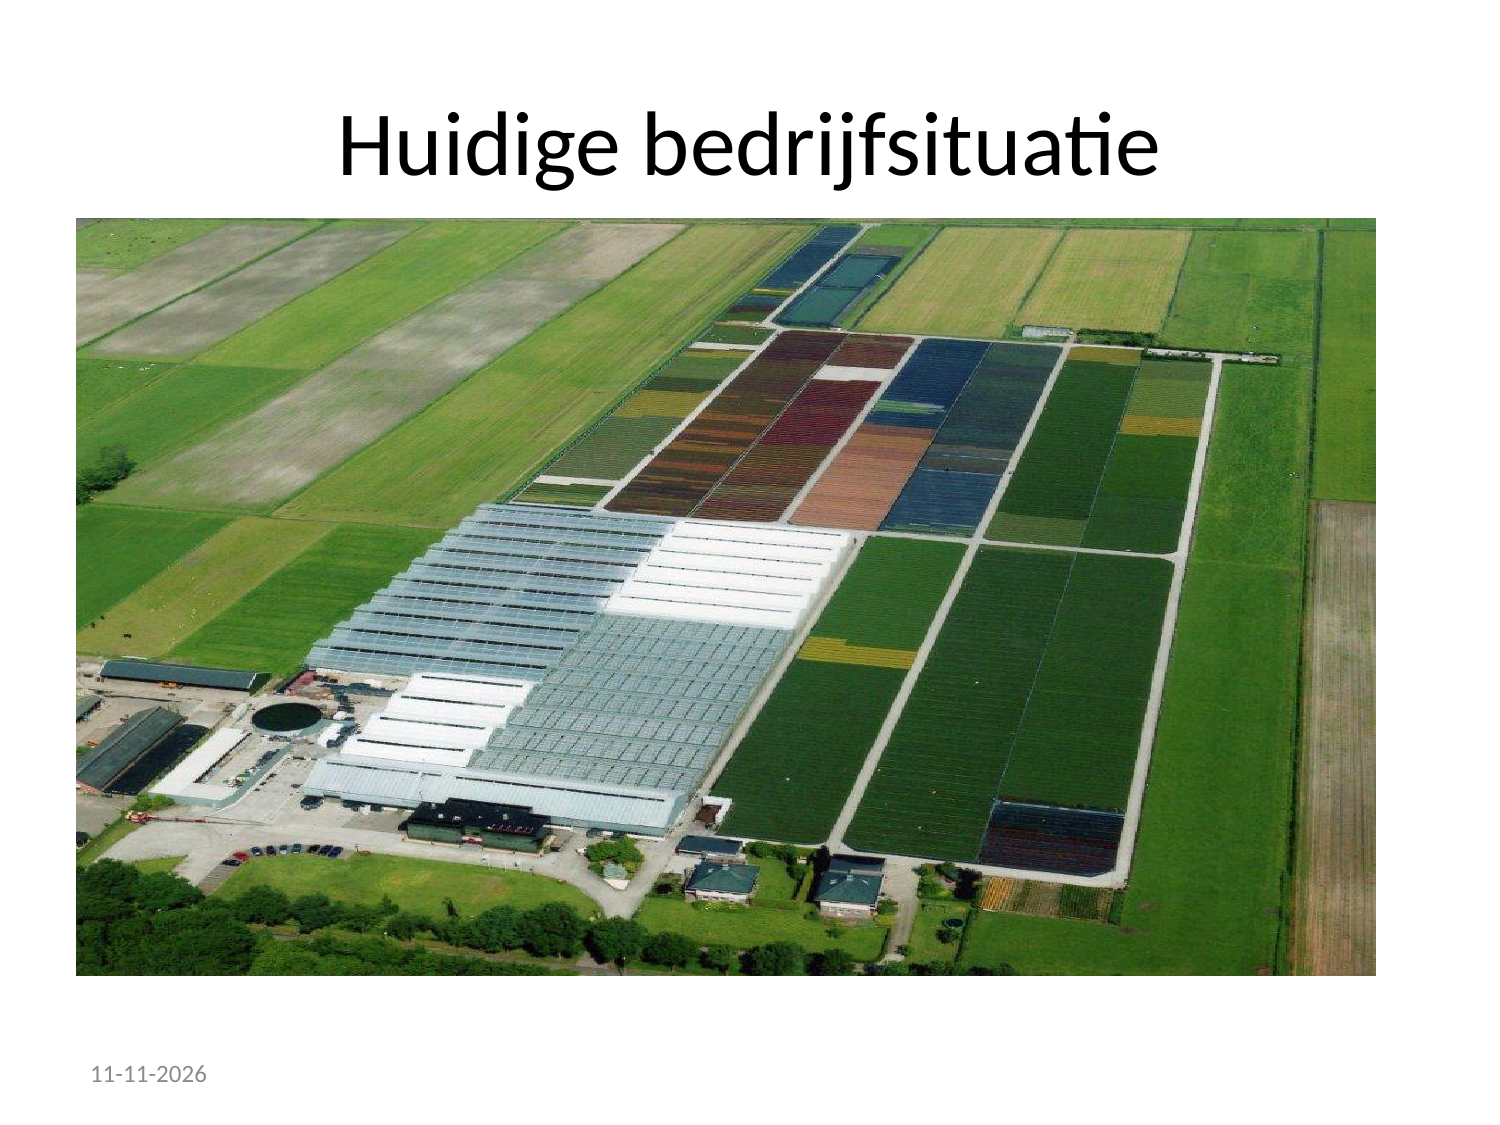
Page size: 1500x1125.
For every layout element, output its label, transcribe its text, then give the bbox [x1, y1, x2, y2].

title Huidige bedrijfsituatie [75, 45, 1425, 233]
picture [76, 218, 1377, 977]
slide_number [75, 1042, 425, 1103]
